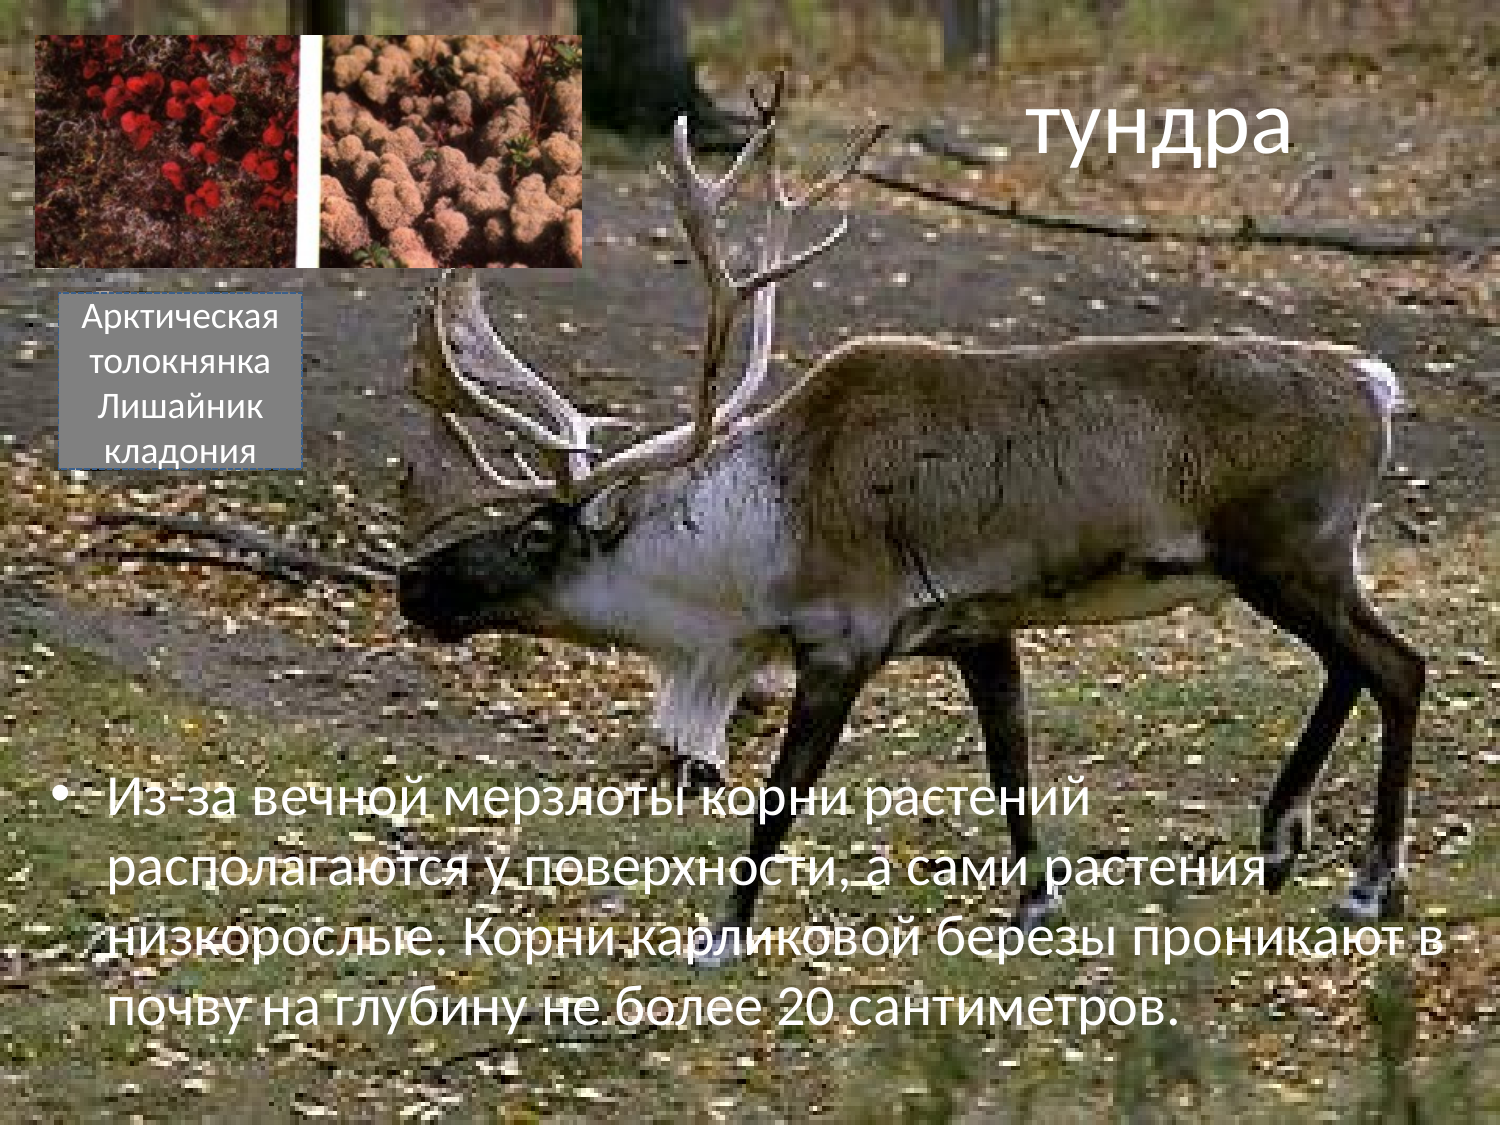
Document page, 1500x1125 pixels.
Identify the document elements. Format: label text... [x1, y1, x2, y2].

picture [0, 0, 1500, 1125]
text_box Арктическая толокнянка Лишайник кладония [58, 292, 303, 470]
title тундра [855, 23, 1465, 211]
list Из-за вечной мерзлоты корни растений располагаются у поверхности, а сами растения низкорослые. Корни карликовой березы проникают в почву на глубину не более 20 сантиметров. [35, 750, 1465, 1090]
